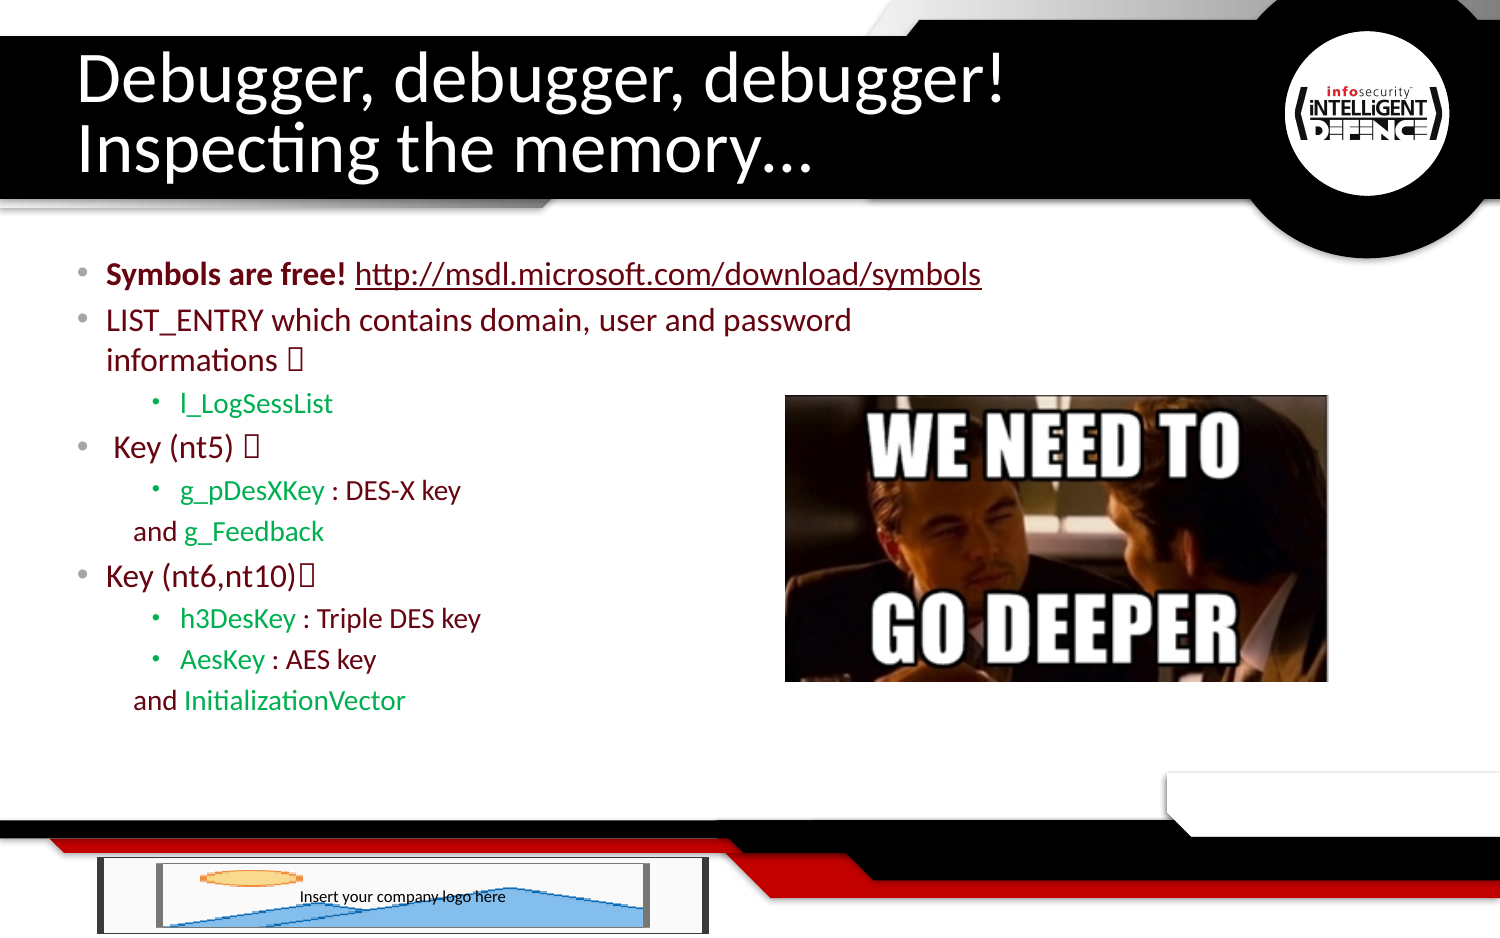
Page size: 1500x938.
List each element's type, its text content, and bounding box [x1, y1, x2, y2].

title Debugger, debugger, debugger! Inspecting the memory… [76, 38, 1199, 195]
picture [74, 853, 732, 938]
list Symbols are free! http://msdl.microsoft.com/download/symbols LIST_ENTRY which contains domain, user and password informations  l_LogSessList Key (nt5)  g_pDesXKey : DES-X key and g_Feedback Key (nt6,nt10) h3DesKey : Triple DES key AesKey : AES key and InitializationVector [76, 244, 1022, 776]
picture [785, 395, 1330, 682]
